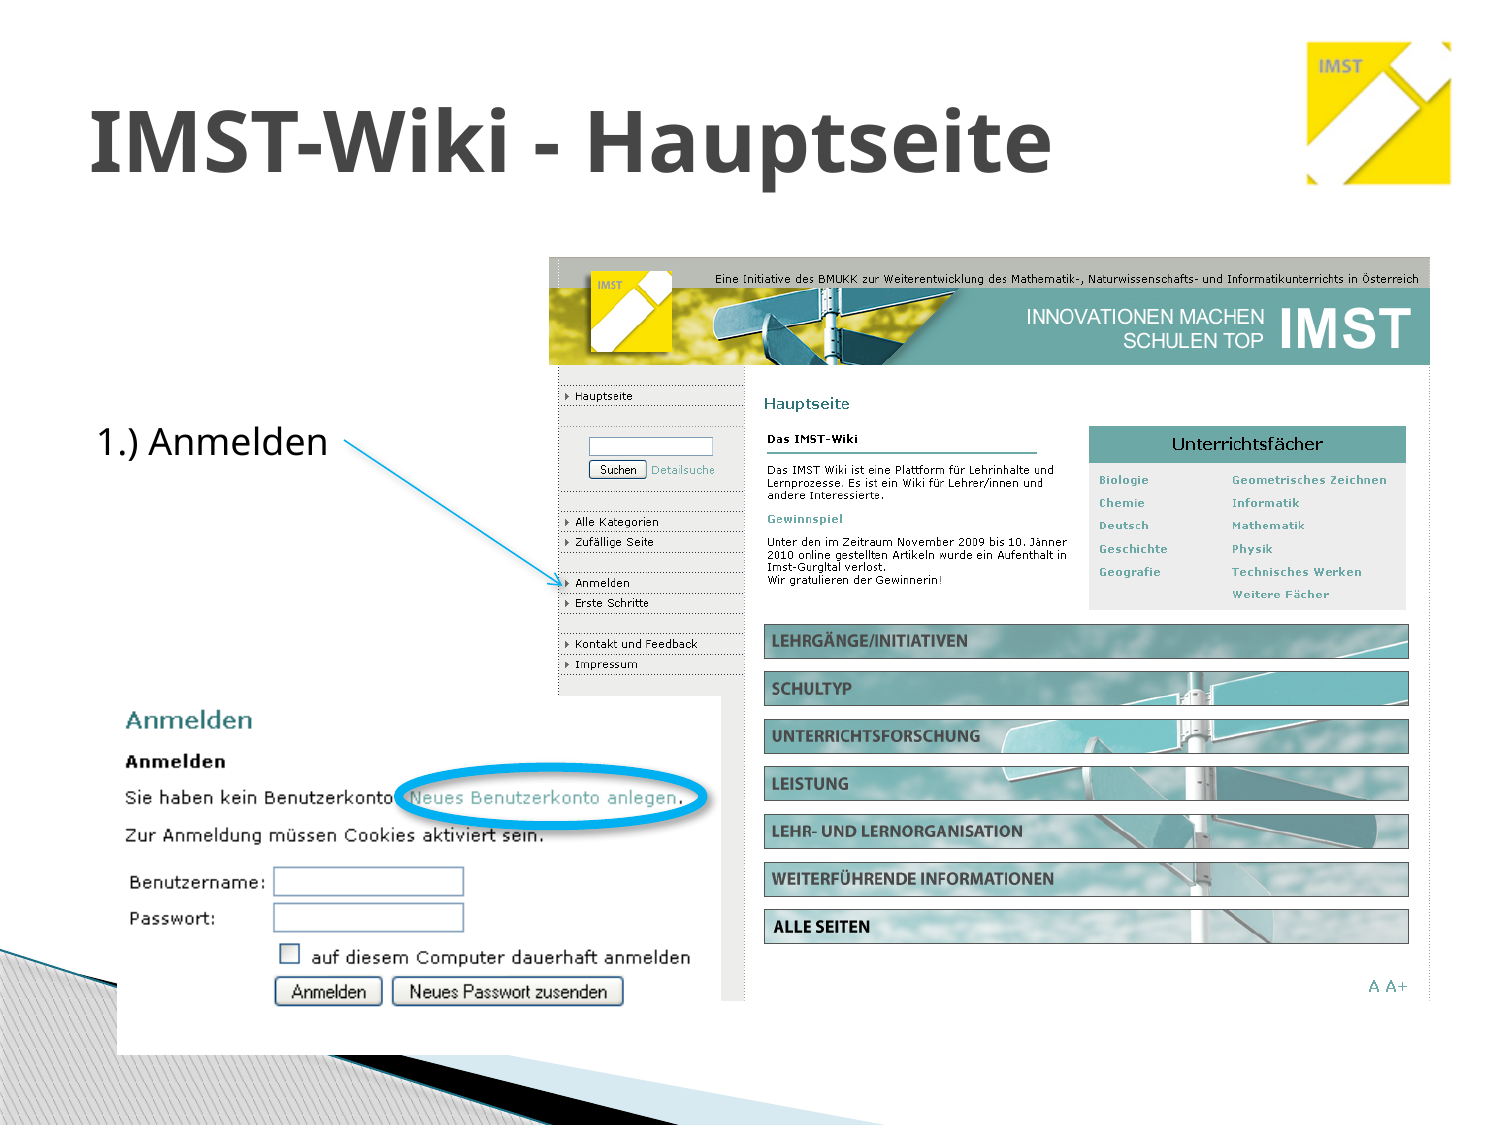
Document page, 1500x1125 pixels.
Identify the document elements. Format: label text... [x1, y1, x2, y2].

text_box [331, 440, 563, 587]
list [549, 257, 1430, 1001]
text_box 1.) Anmelden [81, 410, 344, 470]
picture [1300, 35, 1458, 192]
picture [116, 696, 721, 1055]
title IMST-Wiki - Hauptseite [75, 45, 1425, 233]
